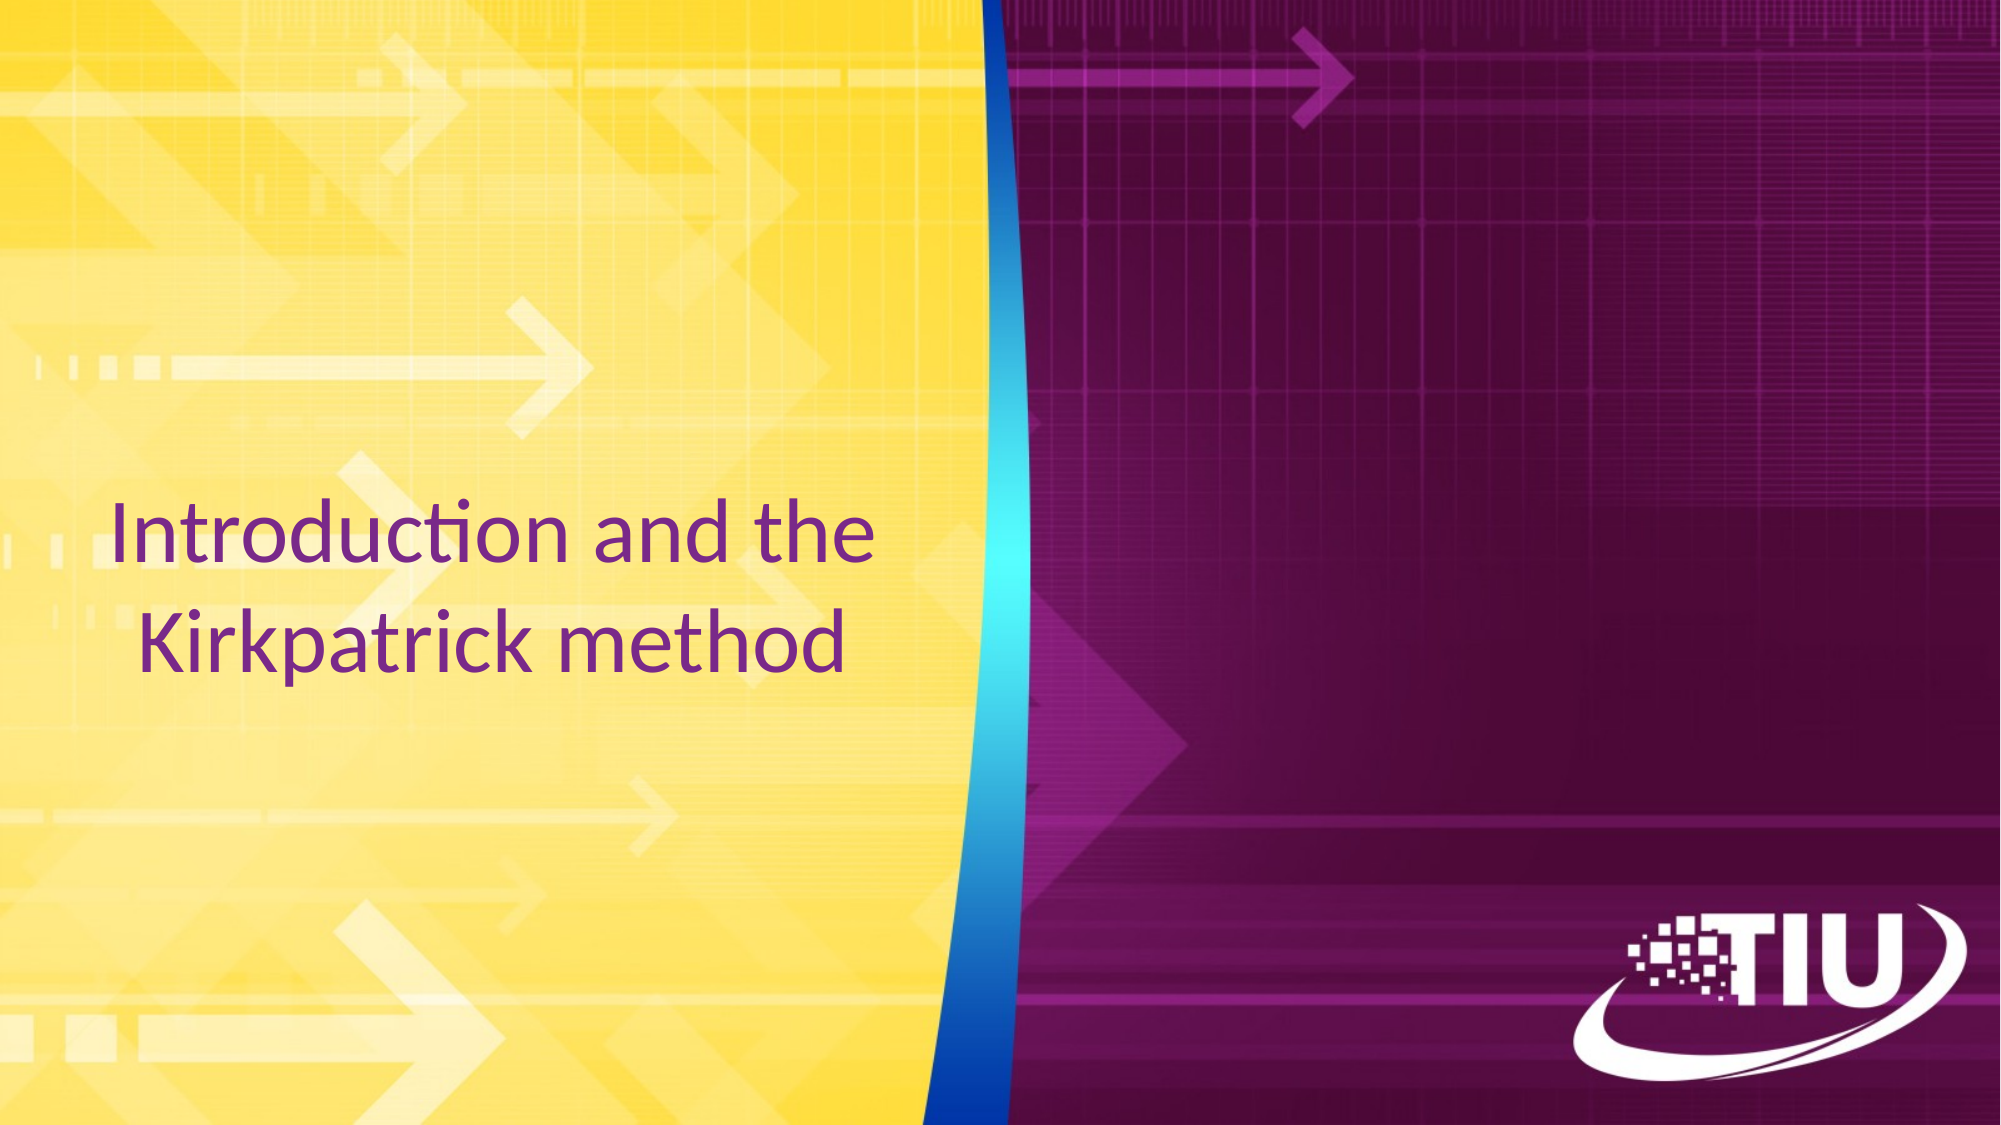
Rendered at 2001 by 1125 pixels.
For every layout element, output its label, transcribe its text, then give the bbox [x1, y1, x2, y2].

title Introduction and the Kirkpatrick method [75, 75, 913, 1088]
picture [0, 0, 2001, 1125]
